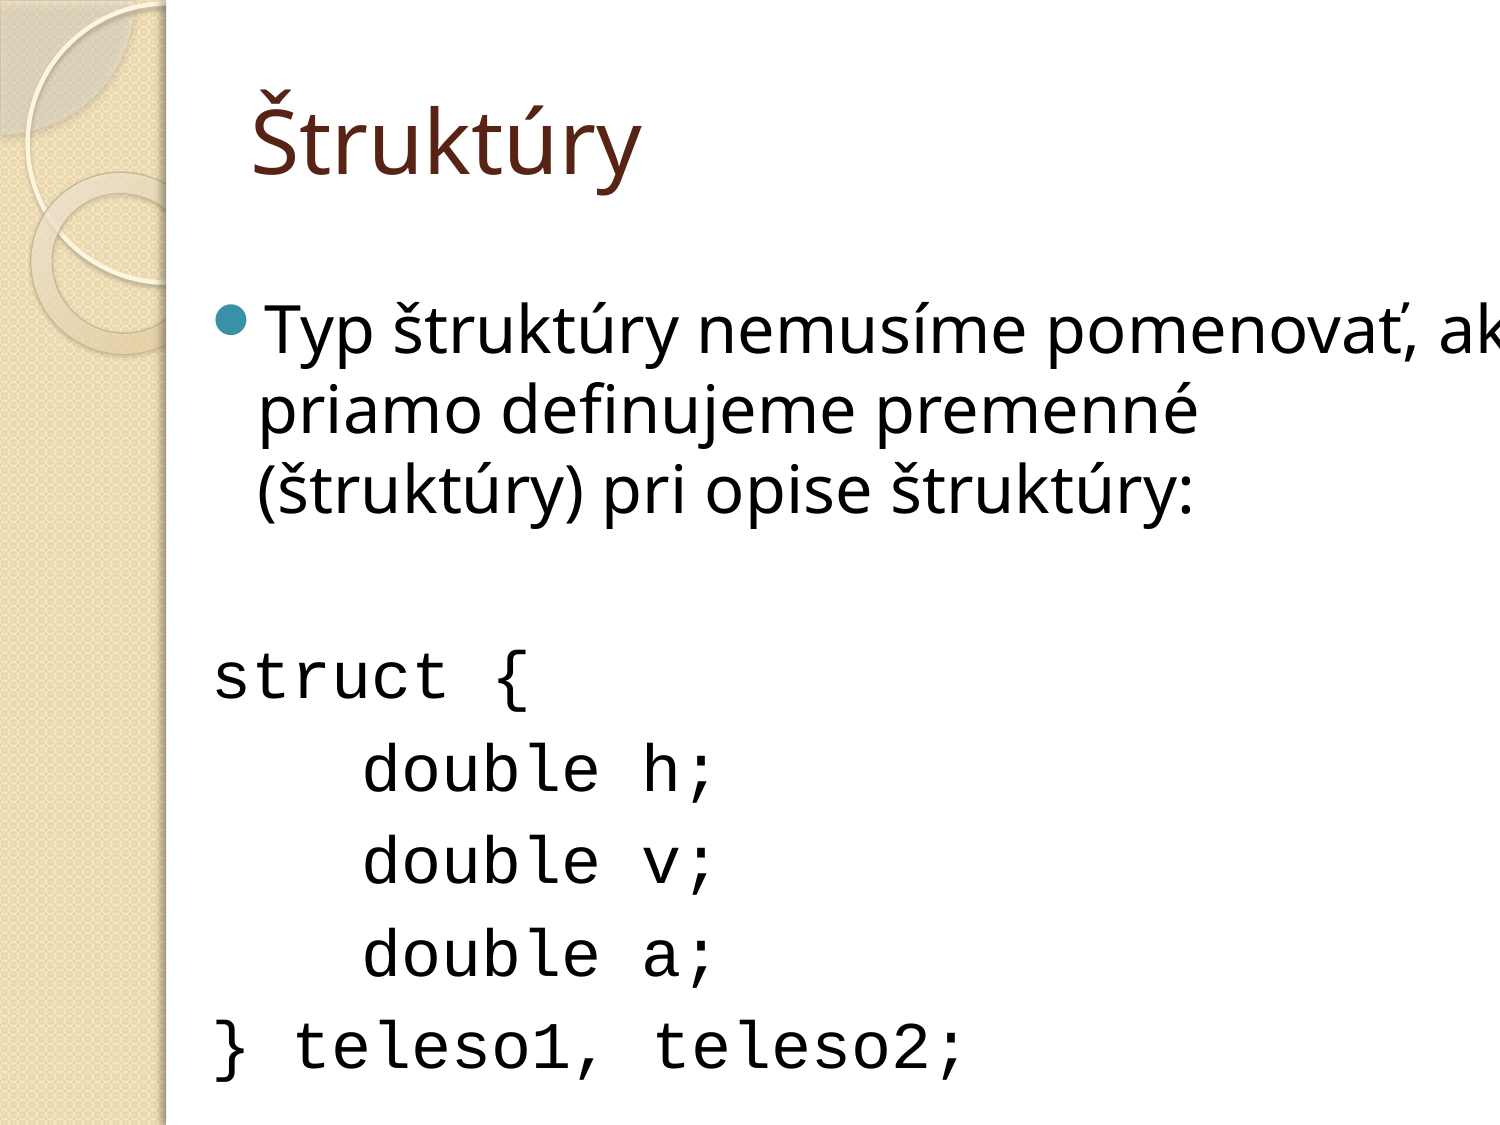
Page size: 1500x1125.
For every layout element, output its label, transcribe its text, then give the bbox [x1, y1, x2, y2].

list Typ štruktúry nemusíme pomenovať, ak priamo definujeme premenné (štruktúry) pri opise štruktúry: struct { double h; double v; double a; } teleso1, teleso2; [183, 278, 1500, 1100]
title Štruktúry [235, 45, 1466, 233]
